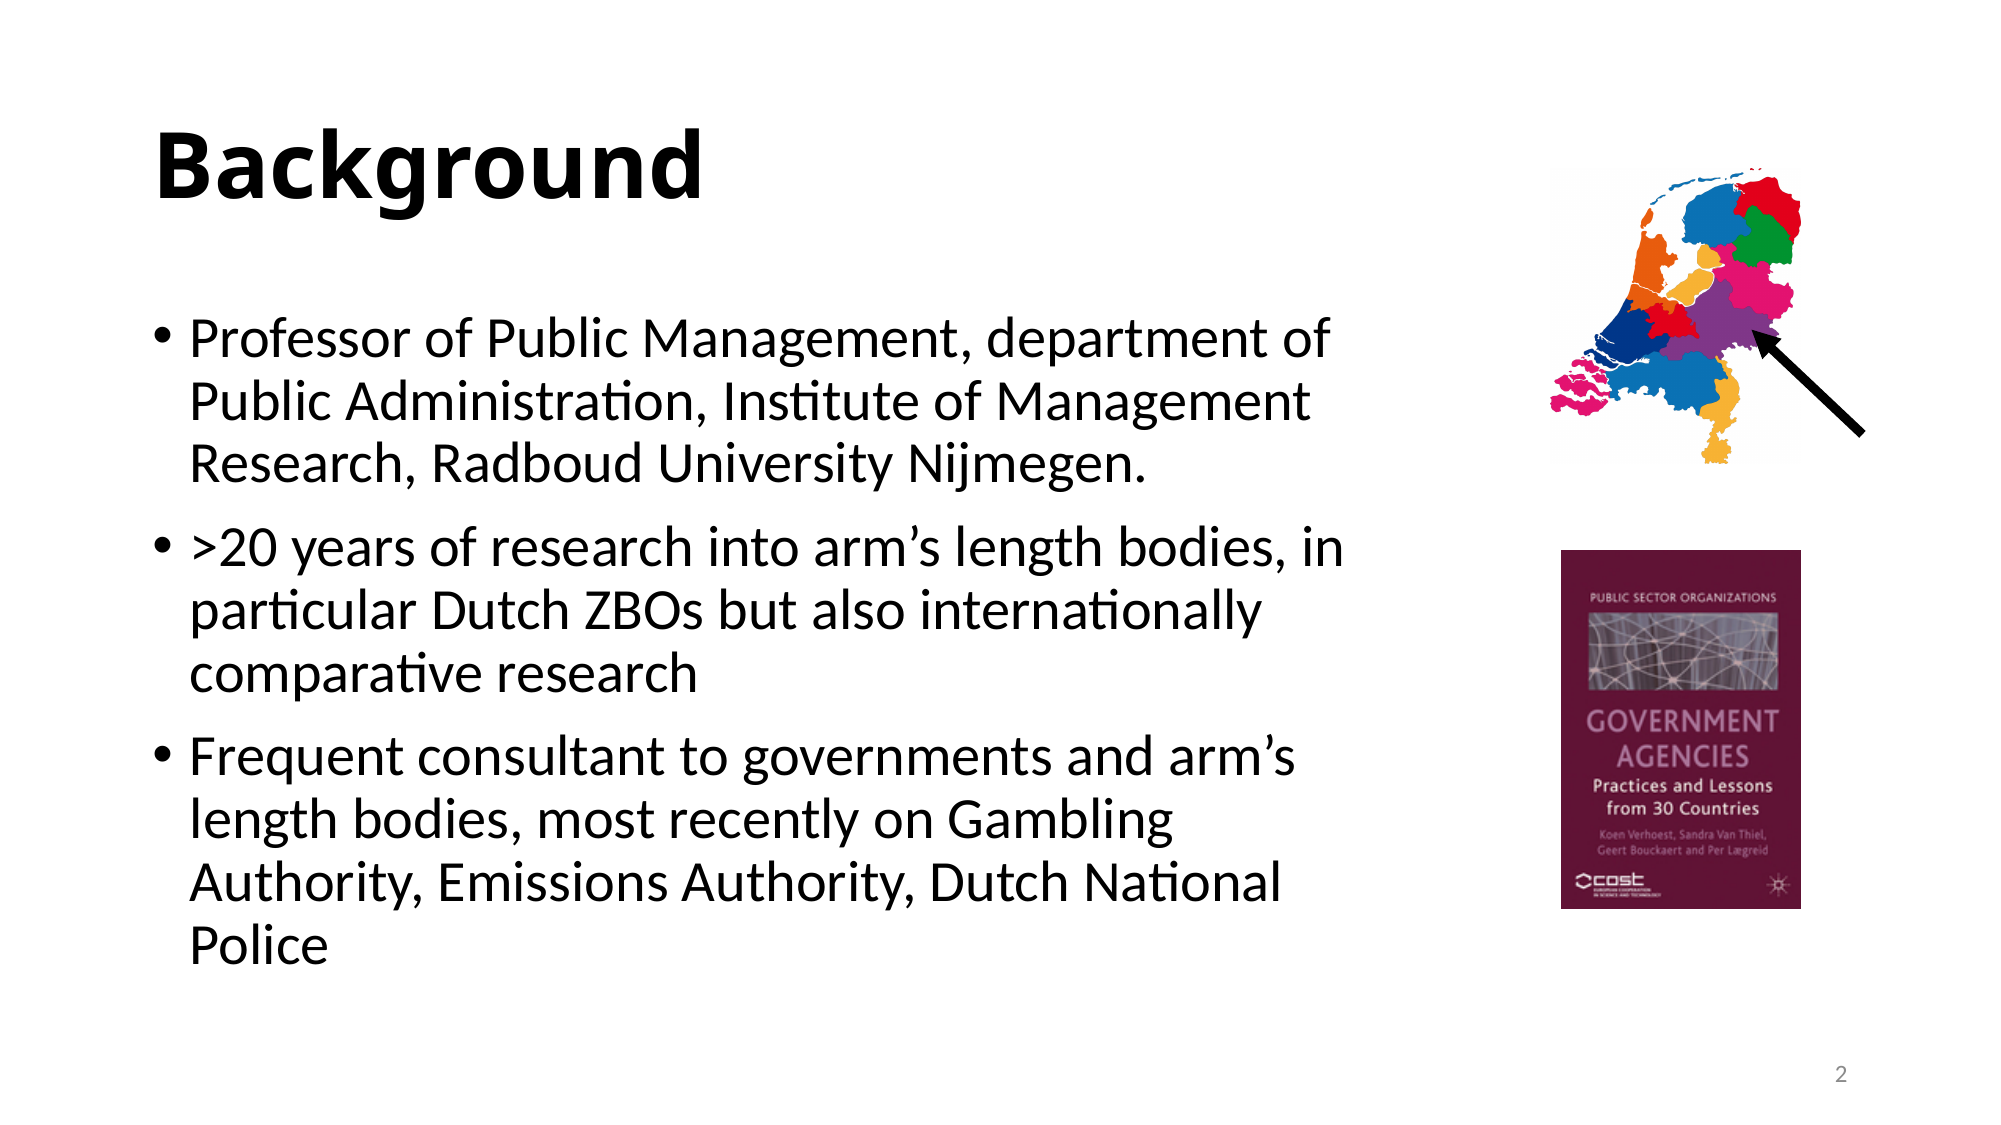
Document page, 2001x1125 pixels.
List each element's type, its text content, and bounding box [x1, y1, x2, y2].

list Professor of Public Management, department of Public Administration, Institute of Management Research, Radboud University Nijmegen. >20 years of research into arm’s length bodies, in particular Dutch ZBOs but also internationally comparative research Frequent consultant to governments and arm’s length bodies, most recently on Gambling Authority, Emissions Authority, Dutch National Police [137, 299, 1431, 1014]
title Background [137, 59, 1863, 278]
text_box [1751, 329, 1863, 435]
slide_number 2 [1412, 1042, 1863, 1103]
picture [1550, 168, 1801, 464]
picture [1561, 550, 1801, 909]
